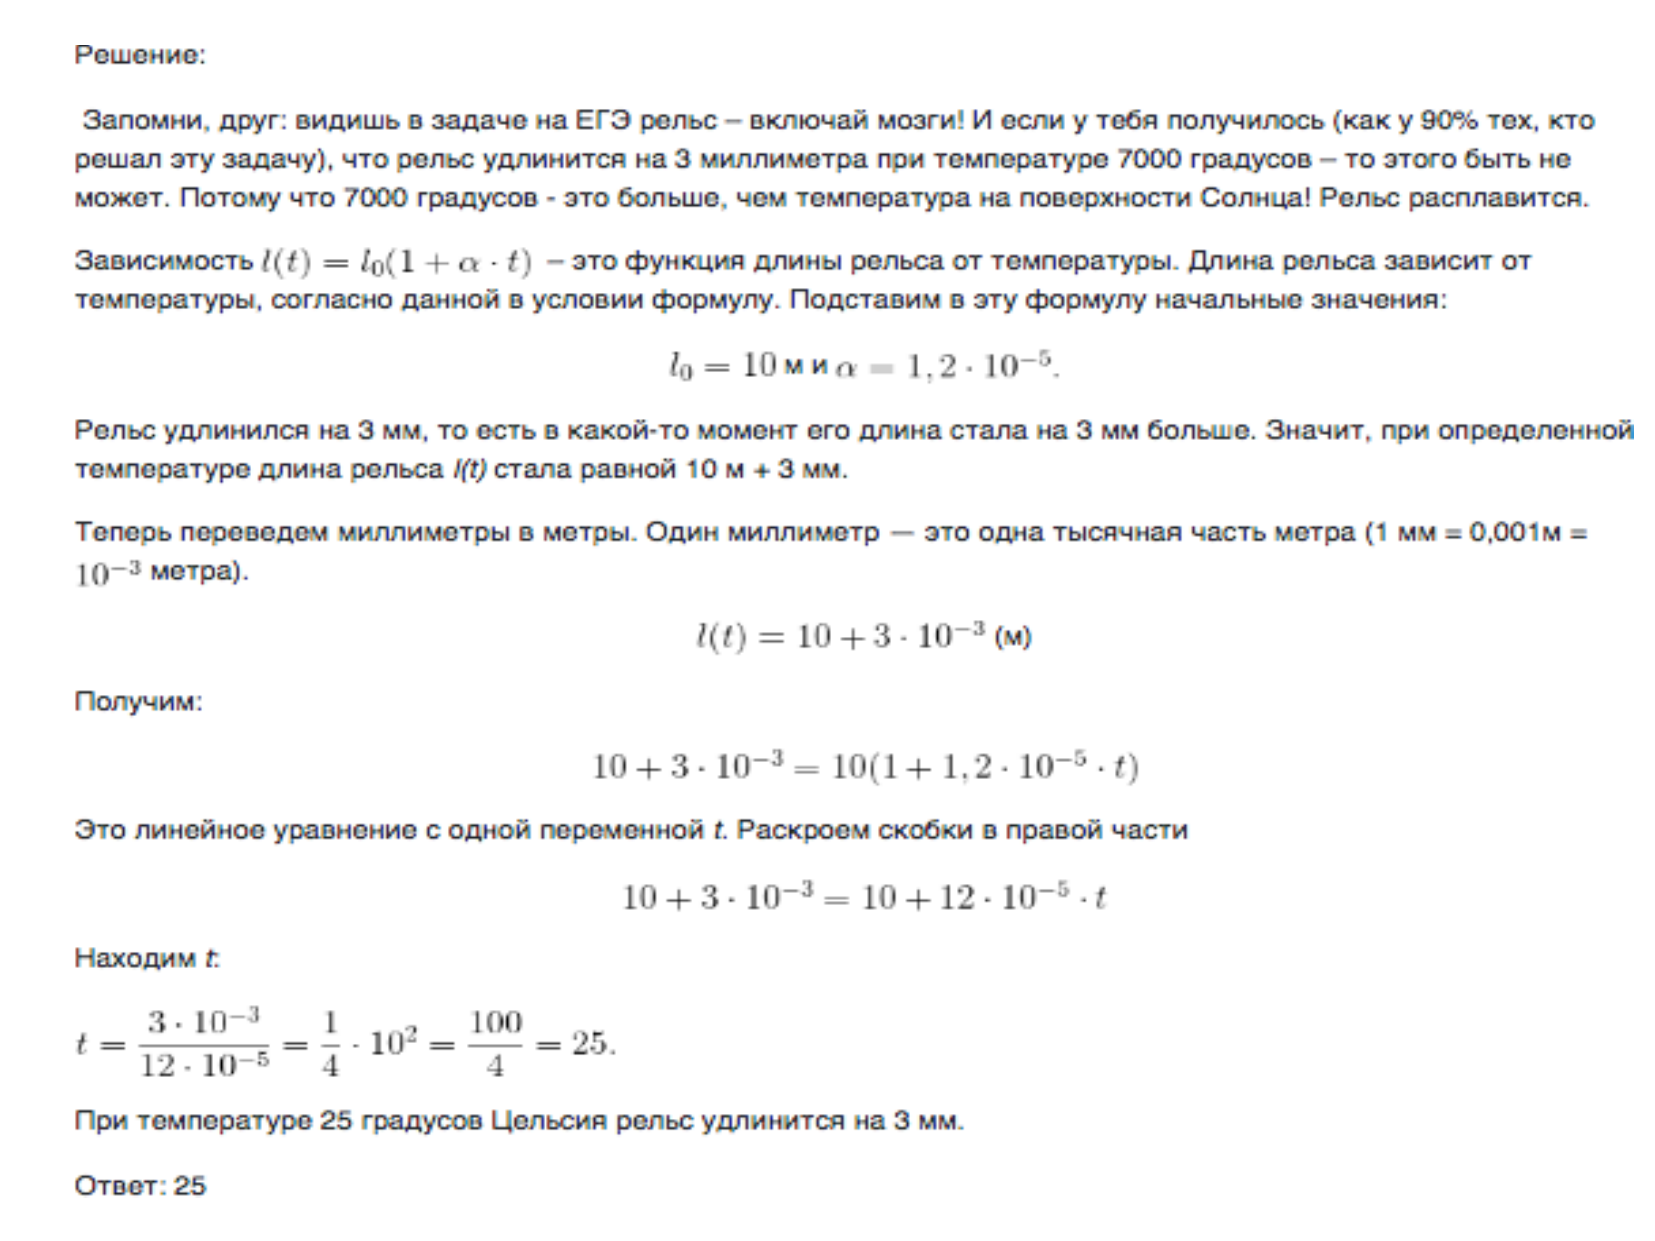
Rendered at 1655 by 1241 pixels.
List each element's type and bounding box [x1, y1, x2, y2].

picture [73, 45, 1634, 1198]
